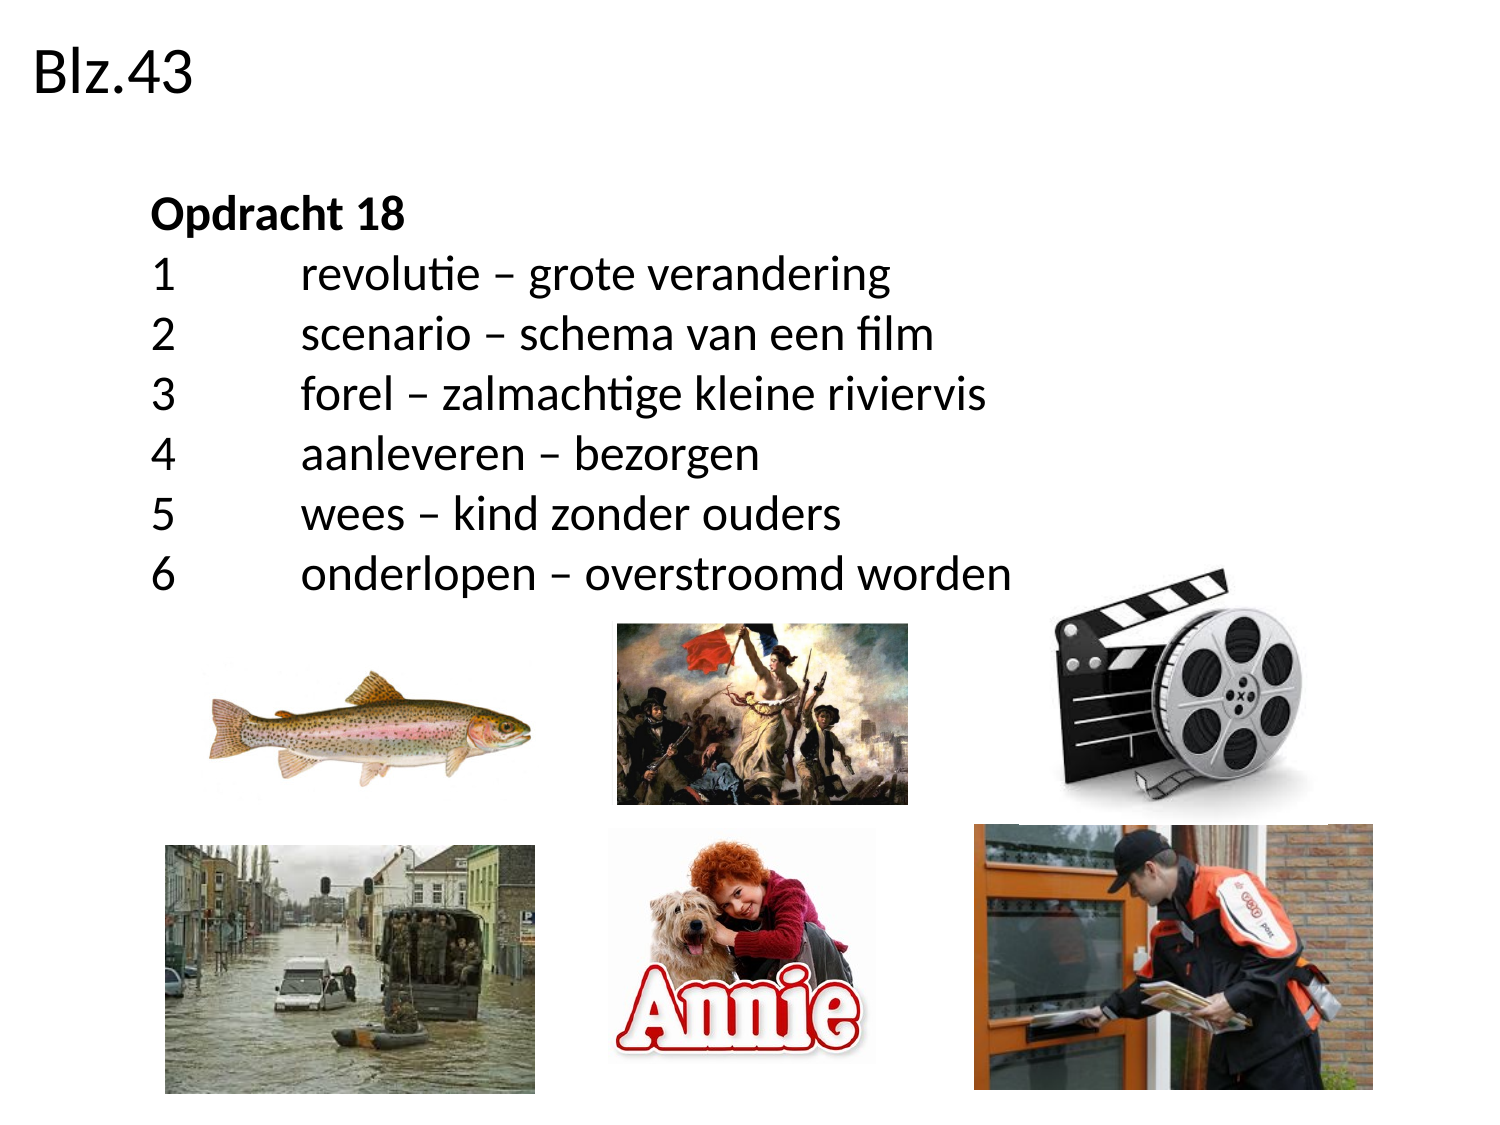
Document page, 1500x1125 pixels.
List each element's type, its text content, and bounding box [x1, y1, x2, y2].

picture [201, 621, 539, 835]
picture [607, 621, 909, 805]
picture [164, 845, 536, 1095]
text_box Blz.43 [17, 19, 313, 110]
picture [974, 554, 1373, 1090]
text_box Opdracht 18 1 revolutie – grote verandering 2 scenario – schema van een film 3 forel – zalmachtige kleine riviervis 4 aanleveren – bezorgen 5 wees – kind zonder ouders 6 onderlopen – overstroomd worden [135, 172, 1043, 608]
picture [607, 828, 876, 1064]
